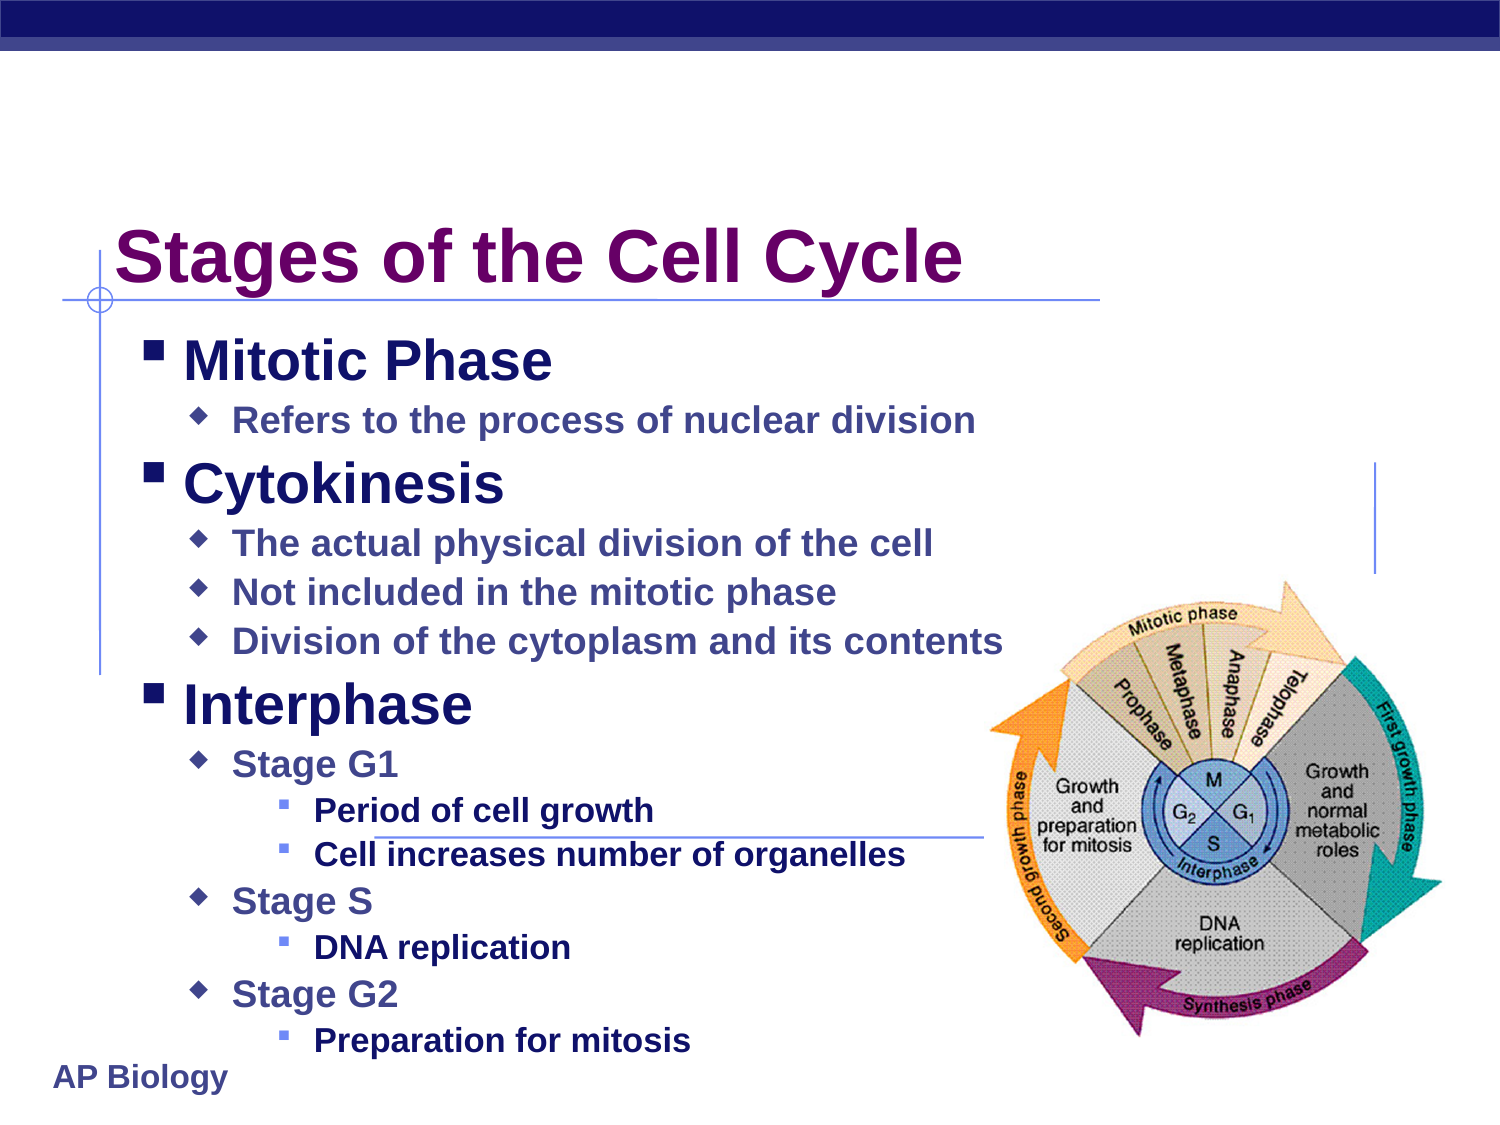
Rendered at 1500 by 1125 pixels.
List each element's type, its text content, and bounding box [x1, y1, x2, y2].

picture [983, 574, 1450, 1038]
list Mitotic Phase Refers to the process of nuclear division Cytokinesis The actual physical division of the cell Not included in the mitotic phase Division of the cytoplasm and its contents Interphase Stage G1 Period of cell growth Cell increases number of organelles Stage S DNA replication Stage G2 Preparation for mitosis [112, 323, 1237, 1072]
title Stages of the Cell Cycle [99, 199, 1253, 388]
